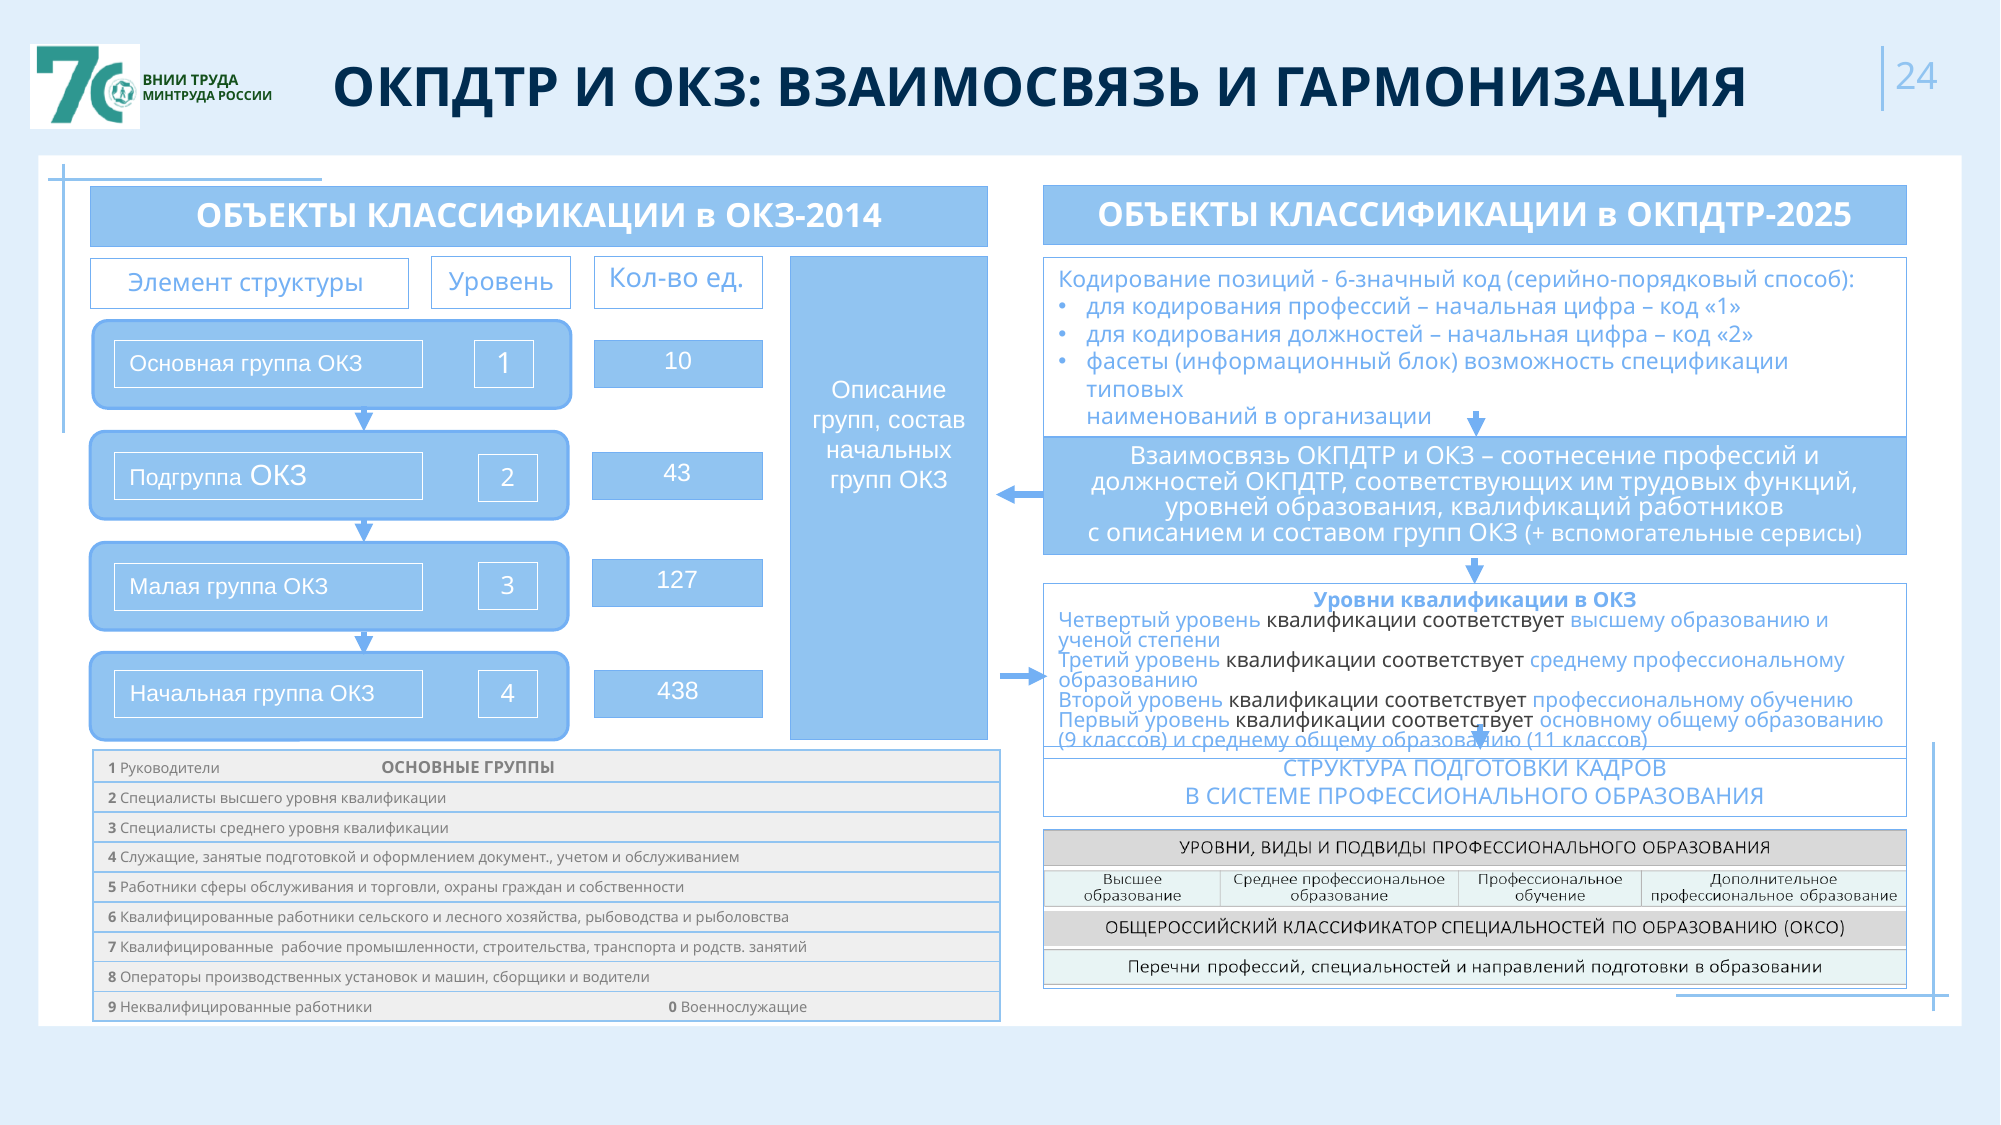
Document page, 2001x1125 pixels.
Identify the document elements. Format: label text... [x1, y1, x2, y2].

text_box СТРУКТУРА ПОДГОТОВКИ КАДРОВ В СИСТЕМЕ ПРОФЕССИОНАЛЬНОГО ОБРАЗОВАНИЯ [1043, 759, 1907, 817]
table_cell 3 Специалисты среднего уровня квалификации [94, 813, 999, 841]
picture [1042, 829, 1908, 990]
table_cell 9 Неквалифицированные работники 0 Военнослужащие [94, 992, 999, 1020]
text_box ОКПДТР И ОКЗ: ВЗАИМОСВЯЗЬ И ГАРМОНИЗАЦИЯ [276, 44, 1942, 125]
table_header 1 Руководители ОСНОВНЫЕ ГРУППЫ [94, 751, 999, 781]
text_box Кодирование позиций - 6-значный код (серийно-порядковый способ): для кодирования профессий – начальная цифра – код «1» для кодирования должностей – начальная цифра – код «2» фасеты (информационный блок) возможность спецификации типовых наименований в организации [1043, 257, 1907, 437]
text_box ОБЪЕКТЫ КЛАССИФИКАЦИИ в ОКПДТР-2025 [1043, 185, 1907, 245]
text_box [89, 186, 989, 741]
table_cell 8 Операторы производственных установок и машин, сборщики и водители [94, 962, 999, 991]
table_cell 2 Специалисты высшего уровня квалификации [94, 783, 999, 811]
text_box Уровни квалификации в ОКЗ Четвертый уровень квалификации соответствует высшему образованию и ученой степени Третий уровень квалификации соответствует среднему профессиональному образованию Второй уровень квалификации соответствует профессиональному обучению Первый уровень квалификации соответствует основному общему образованию (9 классов) и среднему общему образованию (11 классов) [1043, 583, 1907, 759]
text_box 24 [1872, 47, 1954, 108]
table_cell 6 Квалифицированные работники сельского и лесного хозяйства, рыбоводства и рыболовства [94, 903, 999, 931]
text_box Взаимосвязь ОКПДТР и ОКЗ – соотнесение профессий и должностей ОКПДТР, соответствующих им трудовых функций, уровней образования, квалификаций работников с описанием и составом групп ОКЗ (+ вспомогательные сервисы) [1043, 437, 1907, 555]
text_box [30, 44, 276, 130]
table_cell 5 Работники сферы обслуживания и торговли, охраны граждан и собственности [94, 873, 999, 901]
table_cell 7 Квалифицированные рабочие промышленности, строительства, транспорта и родств. занятий [94, 933, 999, 961]
table_cell 4 Служащие, занятые подготовкой и оформлением документ., учетом и обслуживанием [94, 843, 999, 871]
